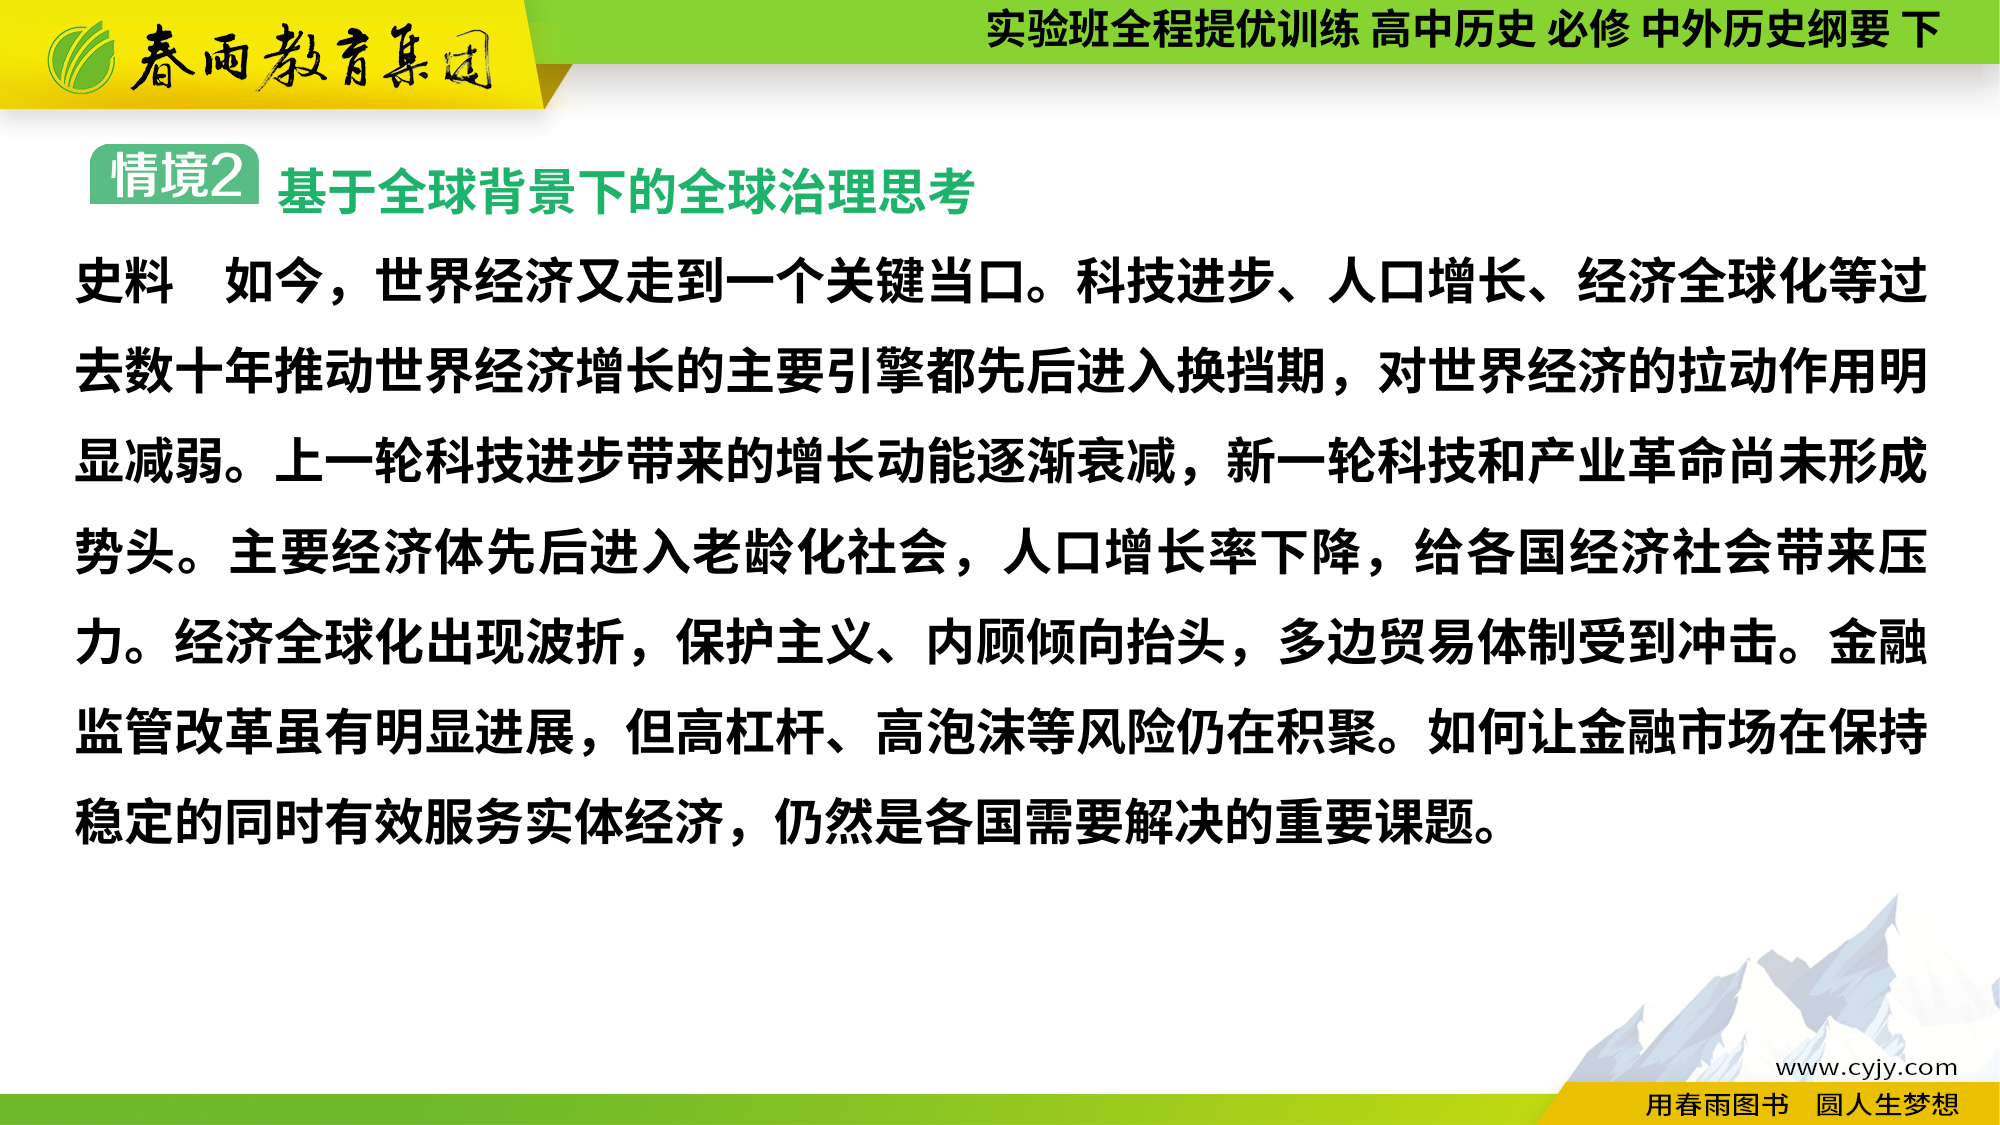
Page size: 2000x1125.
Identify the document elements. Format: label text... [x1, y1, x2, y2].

list 基于全球背景下的全球治理思考 史料 如今，世界经济又走到一个关键当口。科技进步、人口增长、经济全球化等过去数十年推动世界经济增长的主要引擎都先后进入换挡期，对世界经济的拉动作用明显减弱。上一轮科技进步带来的增长动能逐渐衰减，新一轮科技和产业革命尚未形成势头。主要经济体先后进入老龄化社会，人口增长率下降，给各国经济社会带来压力。经济全球化出现波折，保护主义、内顾倾向抬头，多边贸易体制受到冲击。金融监管改革虽有明显进展，但高杠杆、高泡沫等风险仍在积聚。如何让金融市场在保持稳定的同时有效服务实体经济，仍然是各国需要解决的重要课题。 [59, 122, 1944, 854]
picture [0, 0, 2000, 1125]
